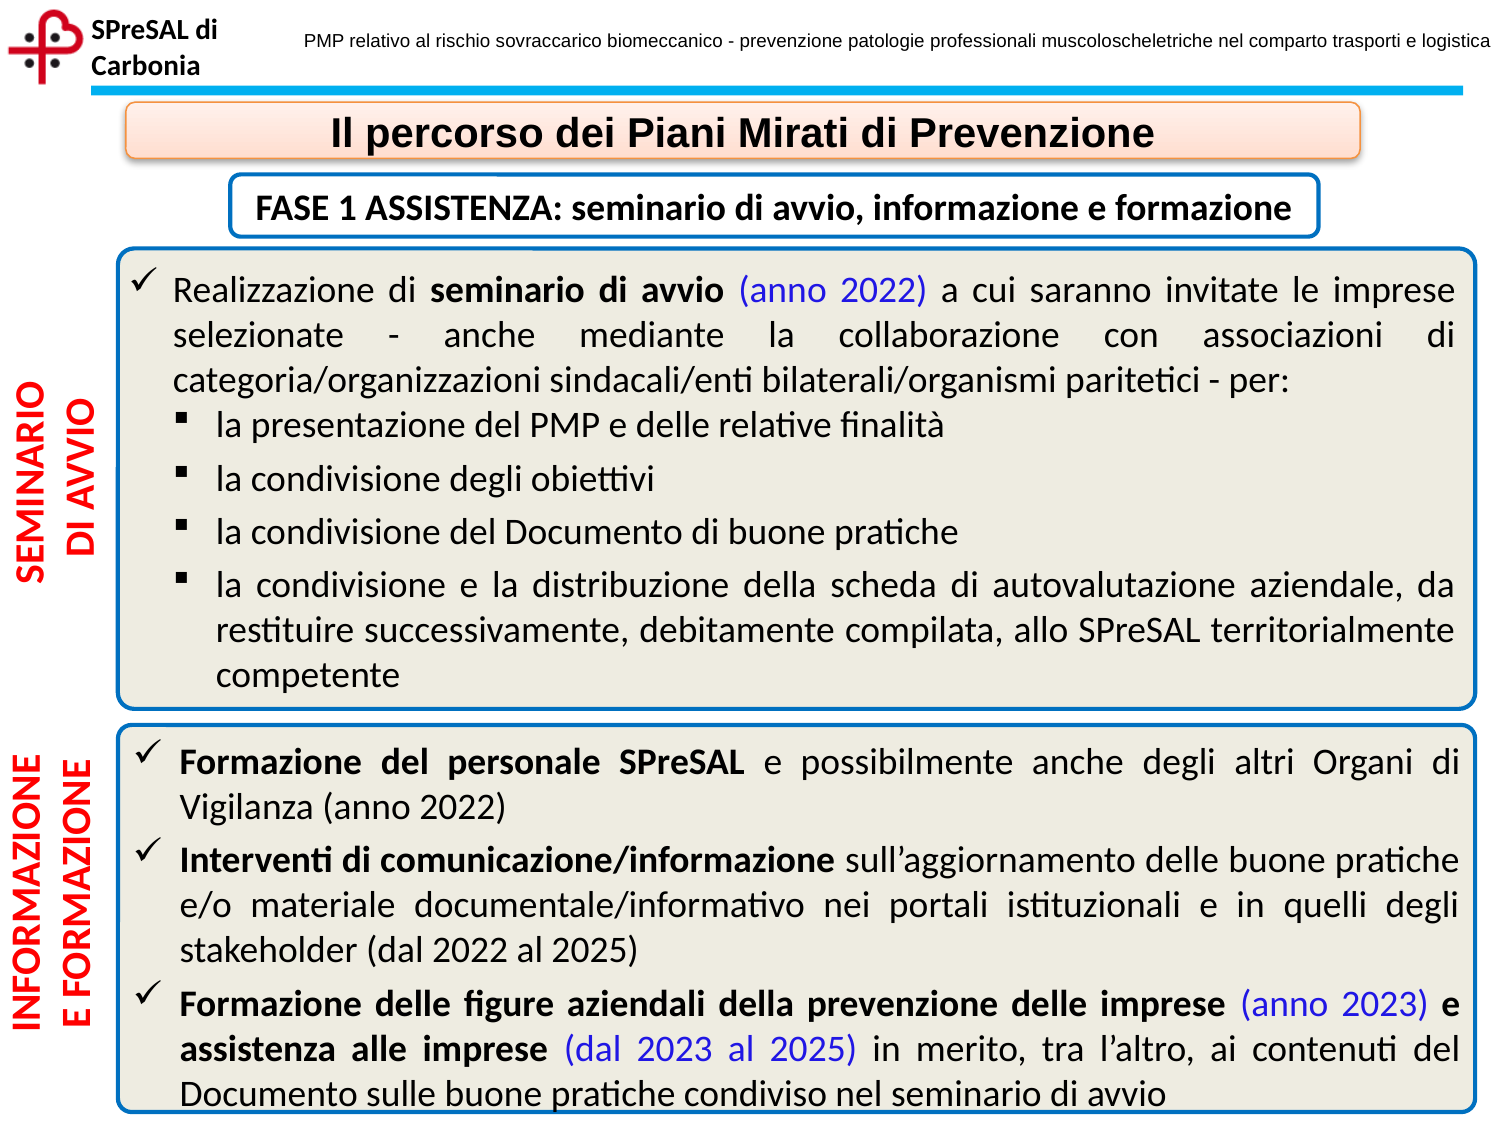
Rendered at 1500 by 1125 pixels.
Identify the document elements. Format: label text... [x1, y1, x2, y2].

text_box SPreSAL di Carbonia [95, 3, 254, 89]
text_box Formazione del personale SPreSAL e possibilmente anche degli altri Organi di Vigilanza (anno 2022) Interventi di comunicazione/informazione sull’aggiornamento delle buone pratiche e/o materiale documentale/informativo nei portali istituzionali e in quelli degli stakeholder (dal 2022 al 2025) Formazione delle figure aziendali della prevenzione delle imprese (anno 2023) e assistenza alle imprese (dal 2023 al 2025) in merito, tra l’altro, ai contenuti del Documento sulle buone pratiche condiviso nel seminario di avvio [117, 729, 1476, 1121]
text_box Realizzazione di seminario di avvio (anno 2022) a cui saranno invitate le imprese selezionate - anche mediante la collaborazione con associazioni di categoria/organizzazioni sindacali/enti bilaterali/organismi paritetici - per: la presentazione del PMP e delle relative finalità la condivisione degli obiettivi la condivisione del Documento di buone pratiche la condivisione e la distribuzione della scheda di autovalutazione aziendale, da restituire successivamente, debitamente compilata, allo SPreSAL territorialmente competente [113, 258, 1471, 703]
picture [0, 0, 91, 100]
text_box [119, 722, 1474, 729]
text_box [96, 85, 1464, 96]
text_box PMP relativo al rischio sovraccarico biomeccanico - prevenzione patologie professionali muscoloscheletriche nel comparto trasporti e logistica [289, 21, 1500, 81]
text_box SEMINARIO DI AVVIO [0, 372, 126, 593]
text_box INFORMAZIONE E FORMAZIONE [0, 746, 115, 1042]
text_box [117, 246, 1478, 711]
text_box Il percorso dei Piani Mirati di Prevenzione [124, 101, 1361, 160]
text_box FASE 1 ASSISTENZA: seminario di avvio, informazione e formazione [228, 172, 1321, 239]
